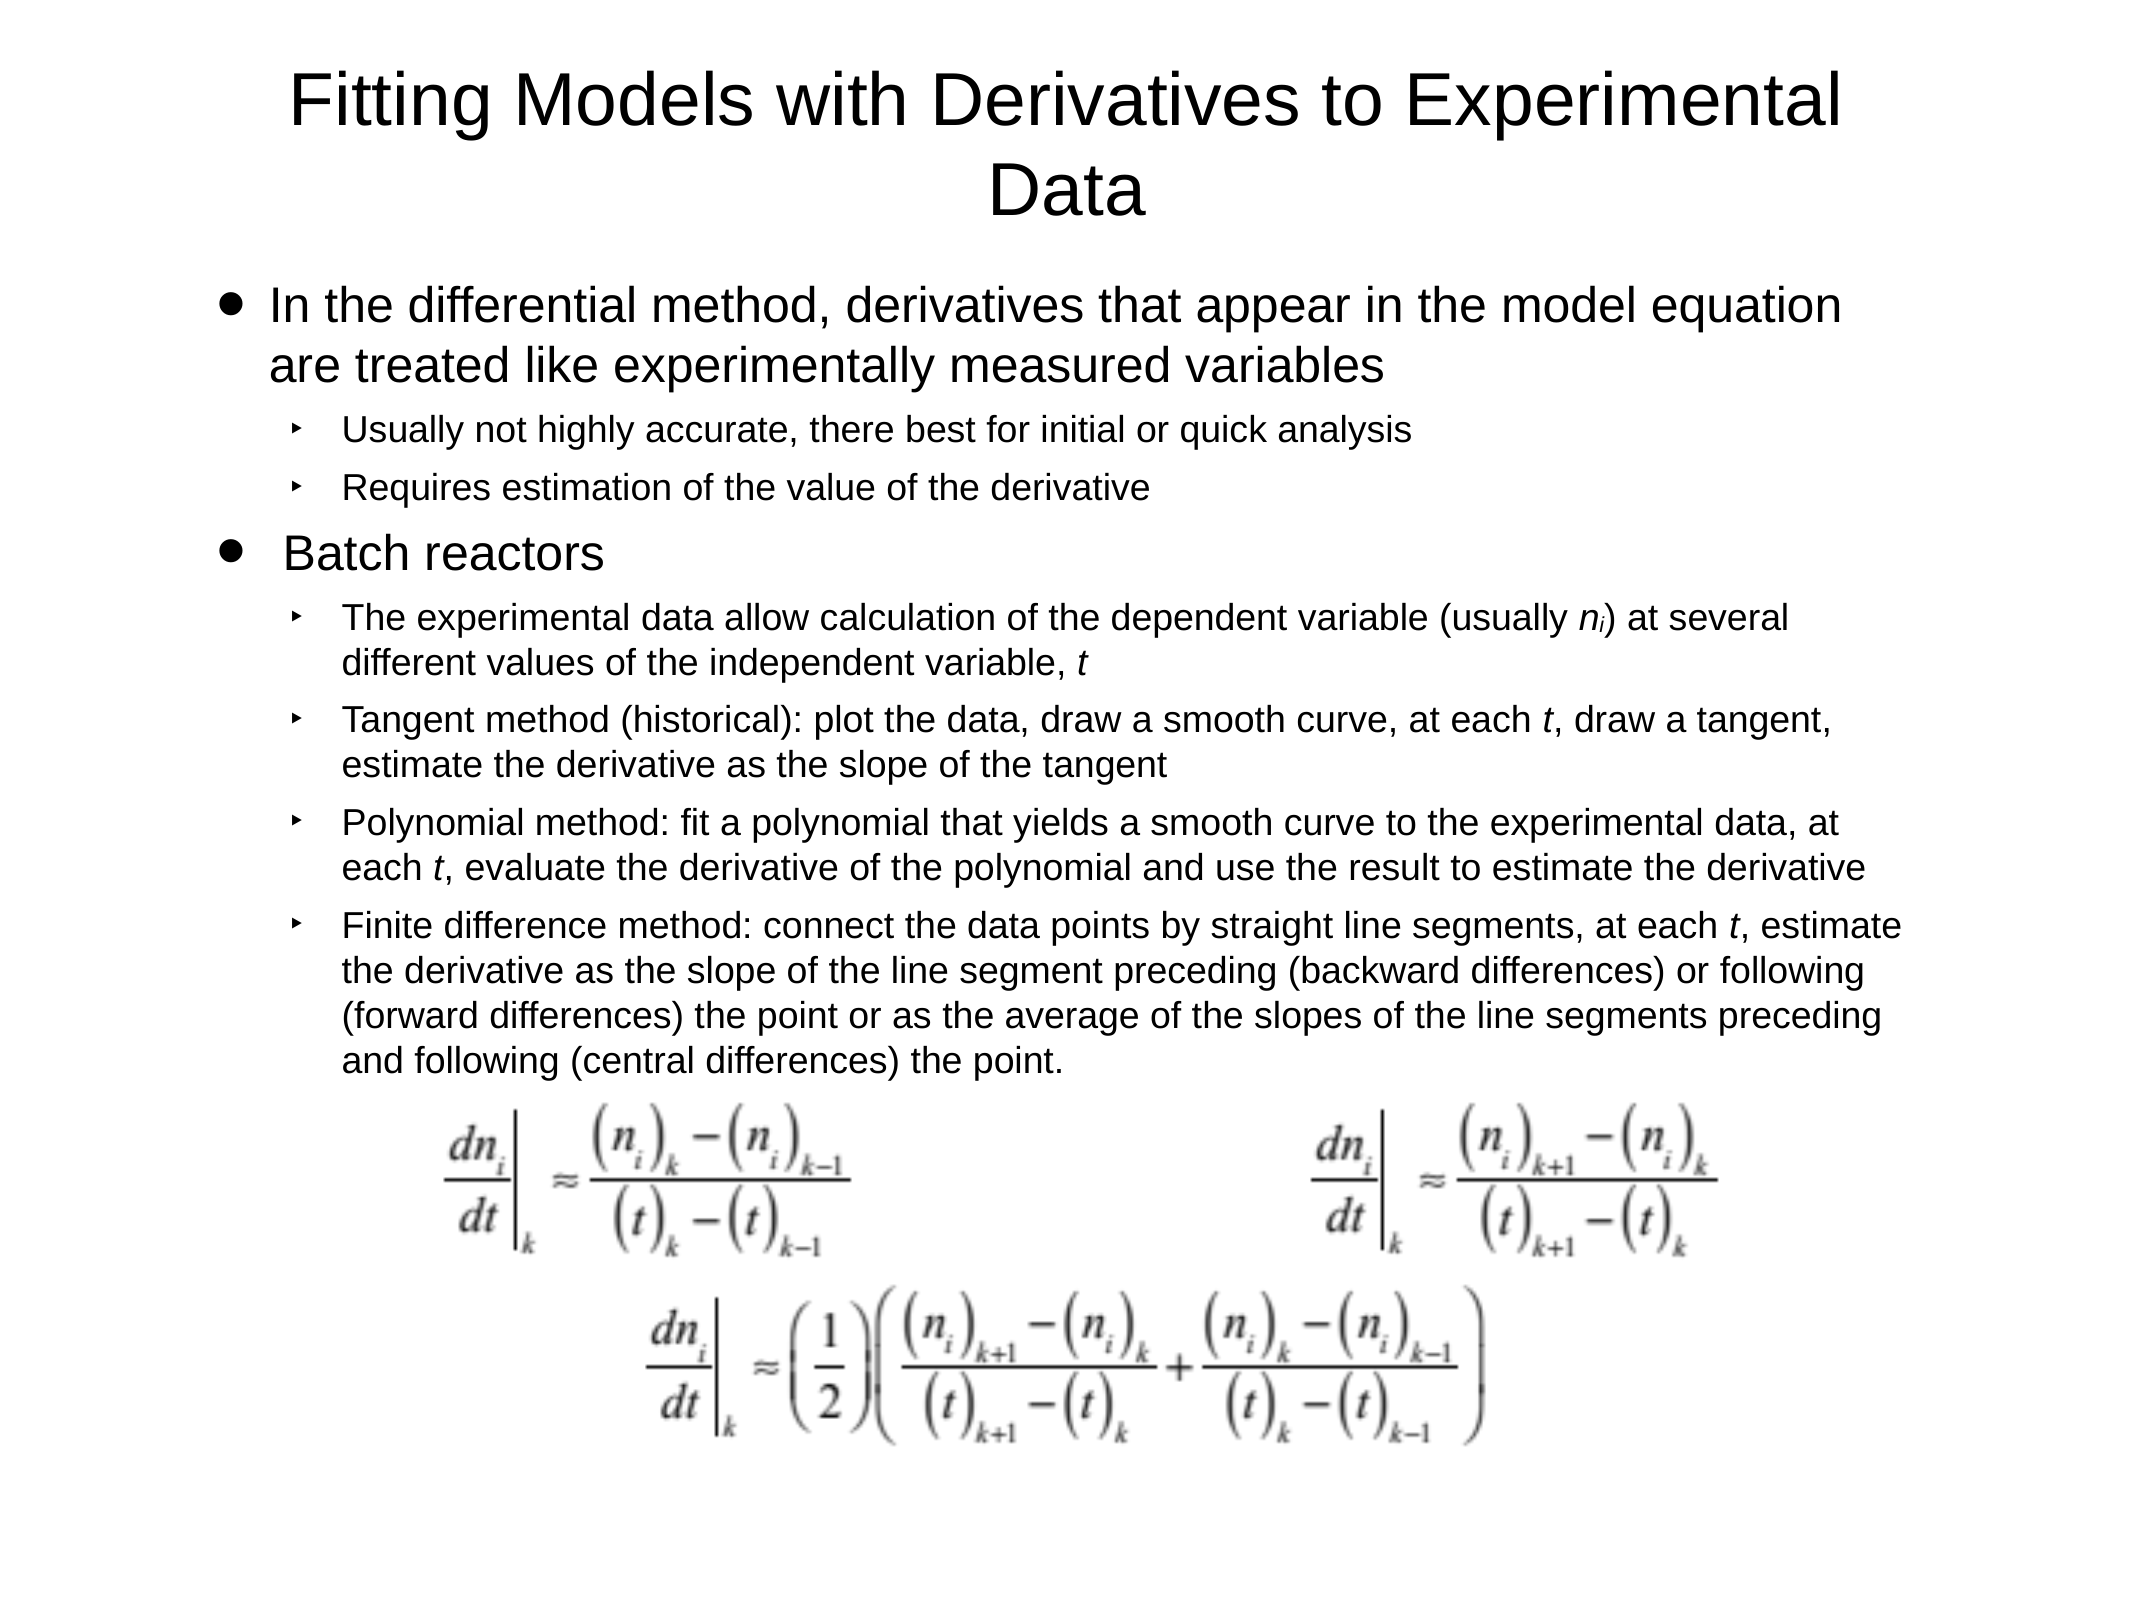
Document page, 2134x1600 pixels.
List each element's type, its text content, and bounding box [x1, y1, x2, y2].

list In the differential method, derivatives that appear in the model equation are treated like experimentally measured variables Usually not highly accurate, there best for initial or quick analysis Requires estimation of the value of the derivative Batch reactors The experimental data allow calculation of the dependent variable (usually ni) at several different values of the independent variable, t Tangent method (historical): plot the data, draw a smooth curve, at each t, draw a tangent, estimate the derivative as the slope of the tangent Polynomial method: fit a polynomial that yields a smooth curve to the experimental data, at each t, evaluate the derivative of the polynomial and use the result to estimate the derivative Finite difference method: connect the data points by straight line segments, at each t, estimate the derivative as the slope of the line segment preceding (backward differences) or following (forward differences) the point or as the average of the slopes of the line segments preceding and following (central differences) the point. [208, 264, 1925, 1463]
picture [439, 1095, 855, 1264]
picture [1305, 1095, 1722, 1264]
title Fitting Models with Derivatives to Experimental Data [208, 41, 1925, 250]
picture [641, 1276, 1493, 1453]
